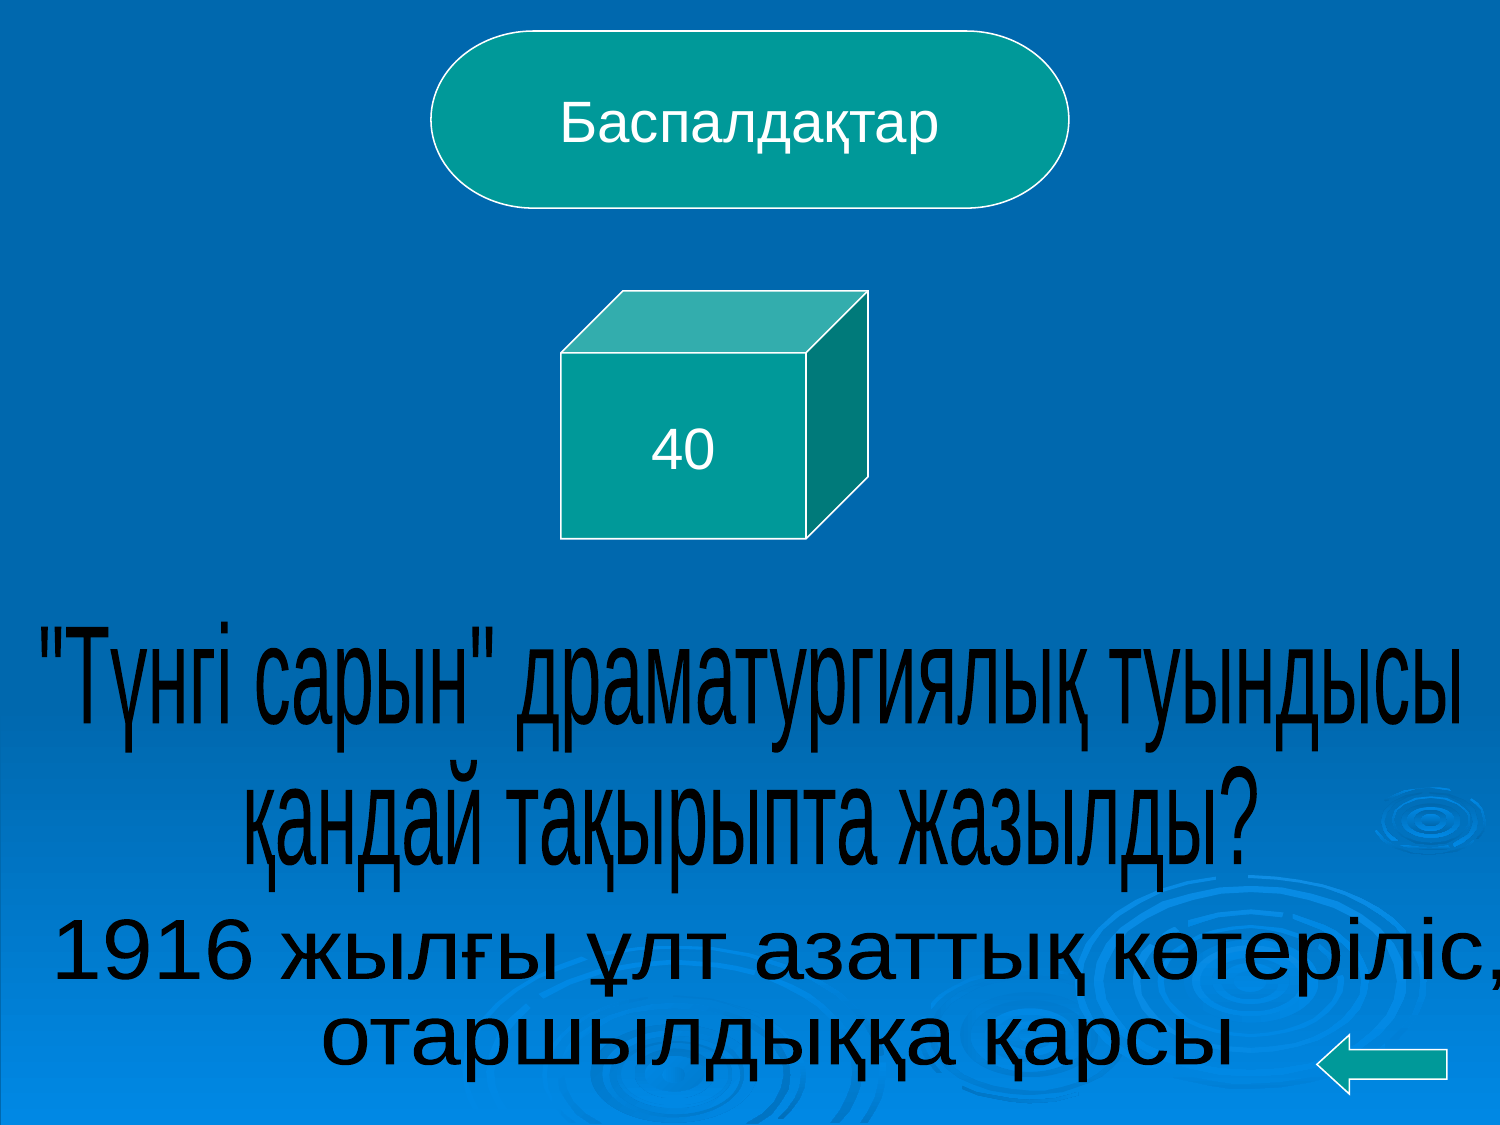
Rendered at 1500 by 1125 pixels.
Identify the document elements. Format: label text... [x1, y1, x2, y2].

text_box [1316, 1034, 1447, 1094]
text_box 40 [560, 290, 868, 539]
text_box Баспалдақтар [430, 31, 1069, 209]
